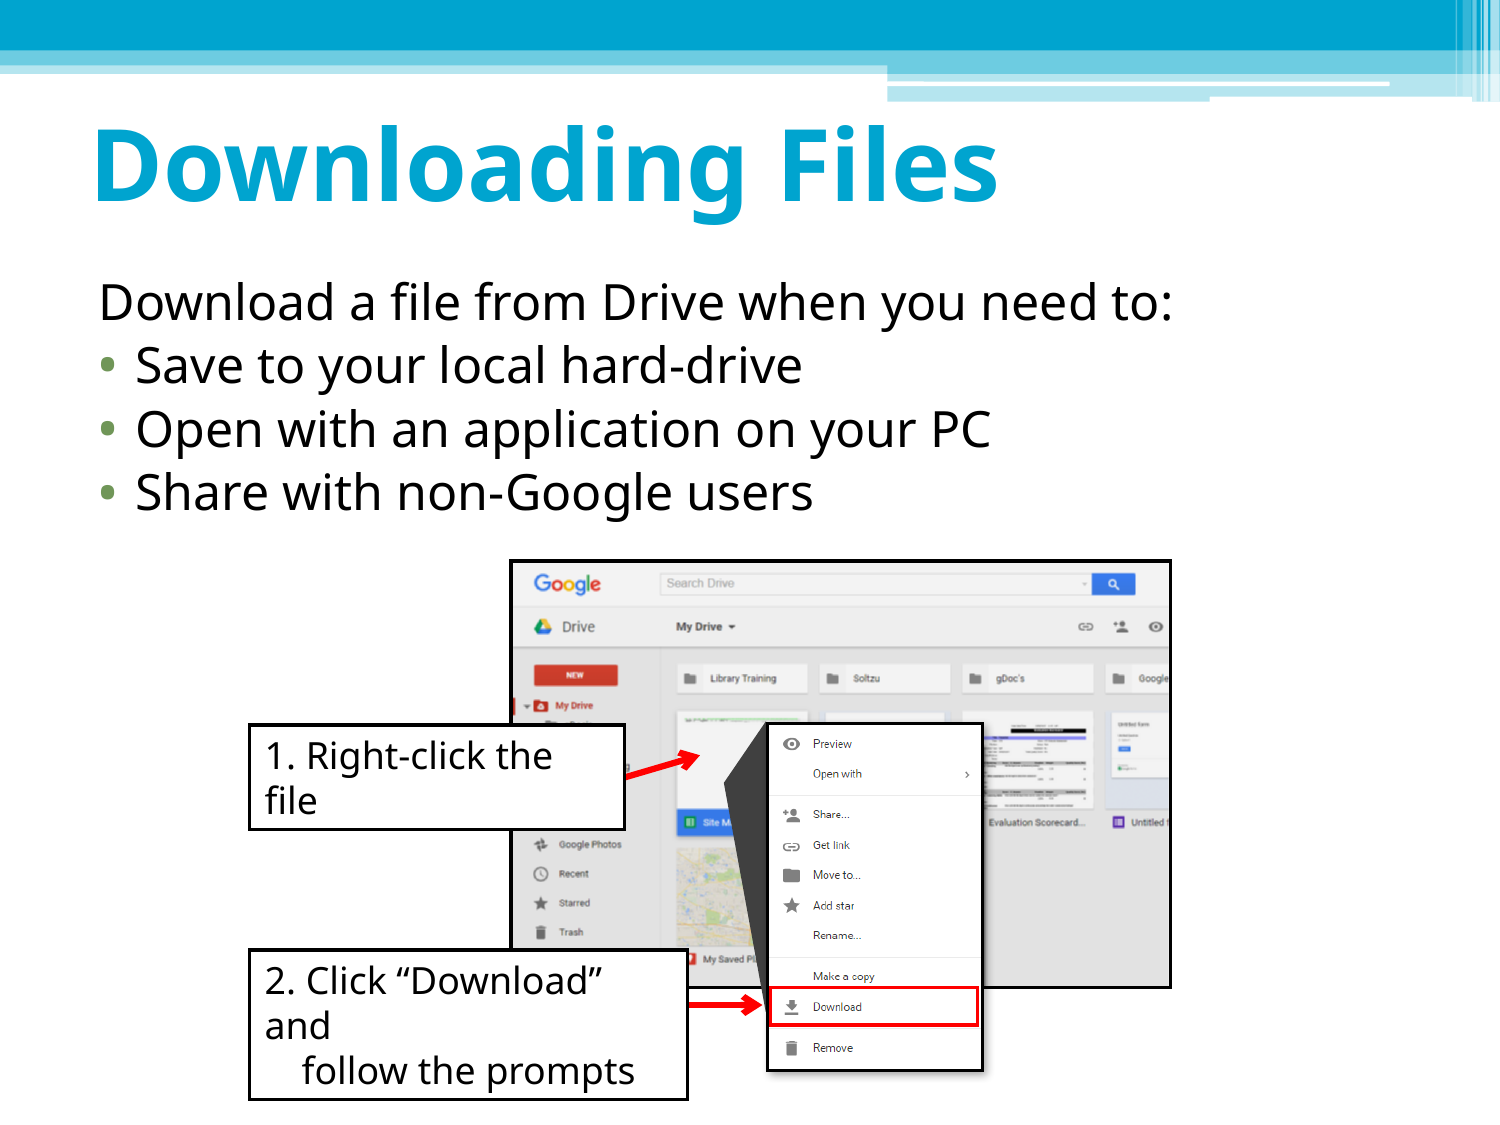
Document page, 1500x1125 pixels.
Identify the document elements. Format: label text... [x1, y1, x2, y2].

picture [512, 562, 1169, 1069]
text_box [760, 987, 764, 1009]
title Downloading Files [75, 75, 1418, 248]
text_box 1. Right-click the file [249, 724, 512, 830]
list Download a file from Drive when you need to: Save to your local hard-drive Open with an application on your PC Share with non-Google users [62, 262, 1405, 999]
text_box 2. Click “Download” and follow the prompts [249, 949, 688, 1100]
